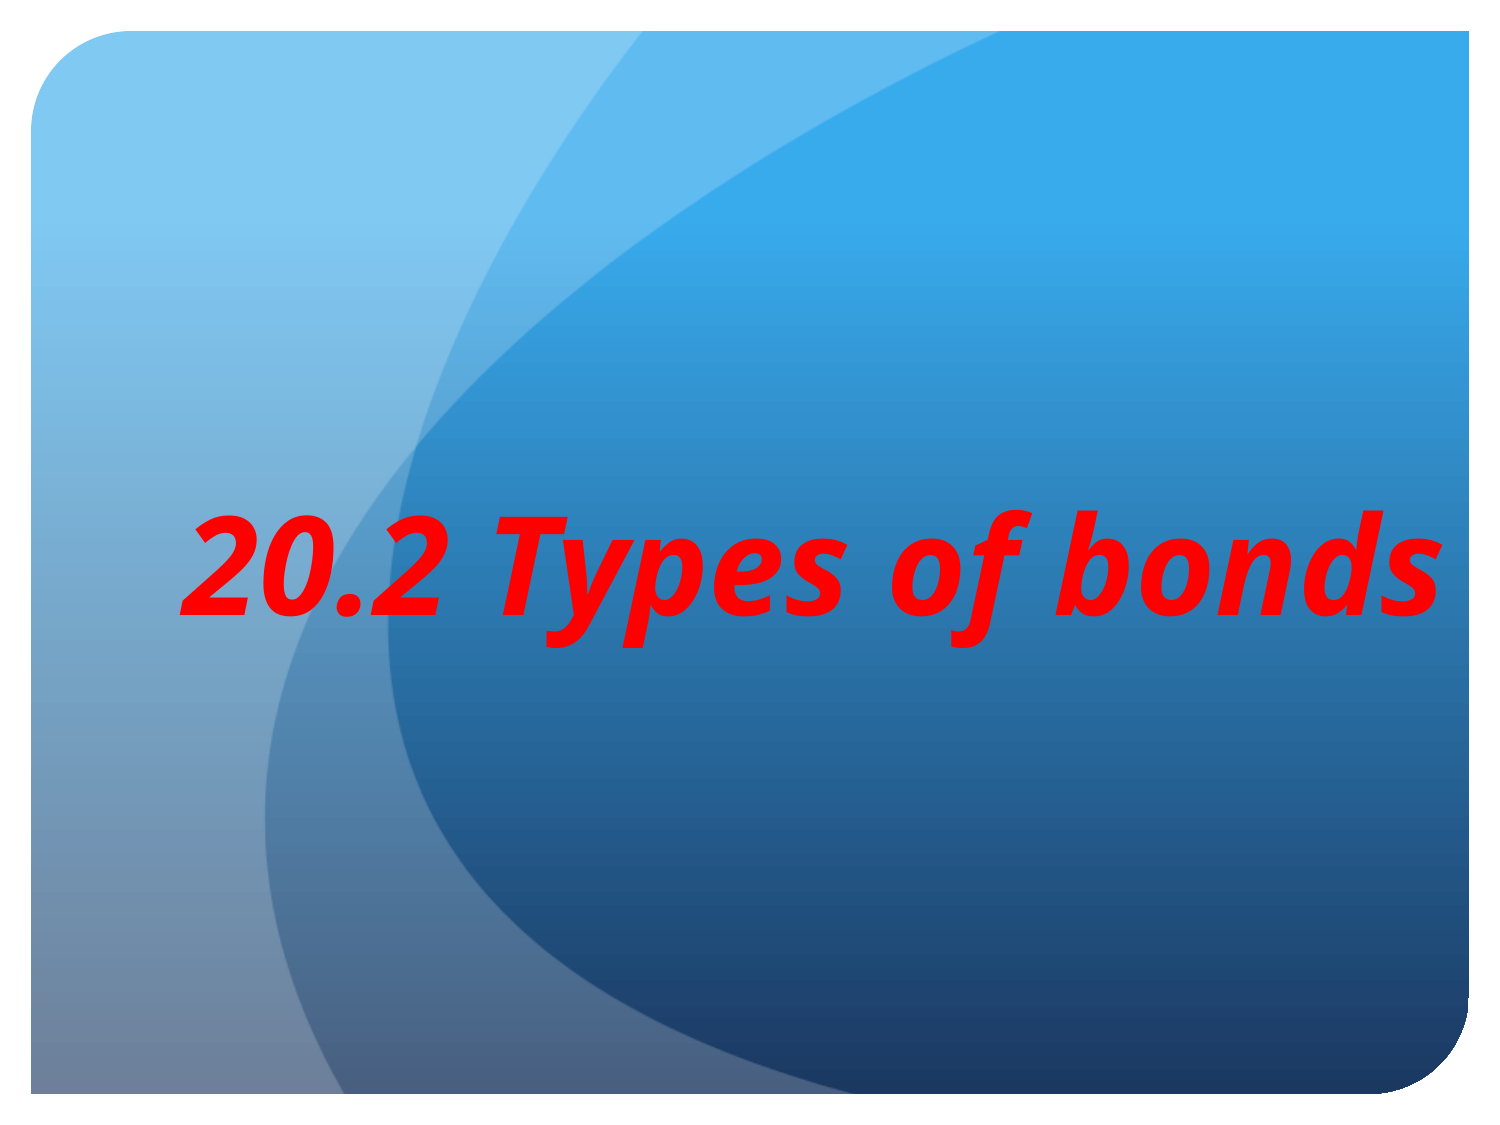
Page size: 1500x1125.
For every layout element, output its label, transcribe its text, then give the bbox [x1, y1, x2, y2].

title 20.2 Types of bonds [48, 408, 1462, 650]
picture [25, 30, 1474, 1095]
